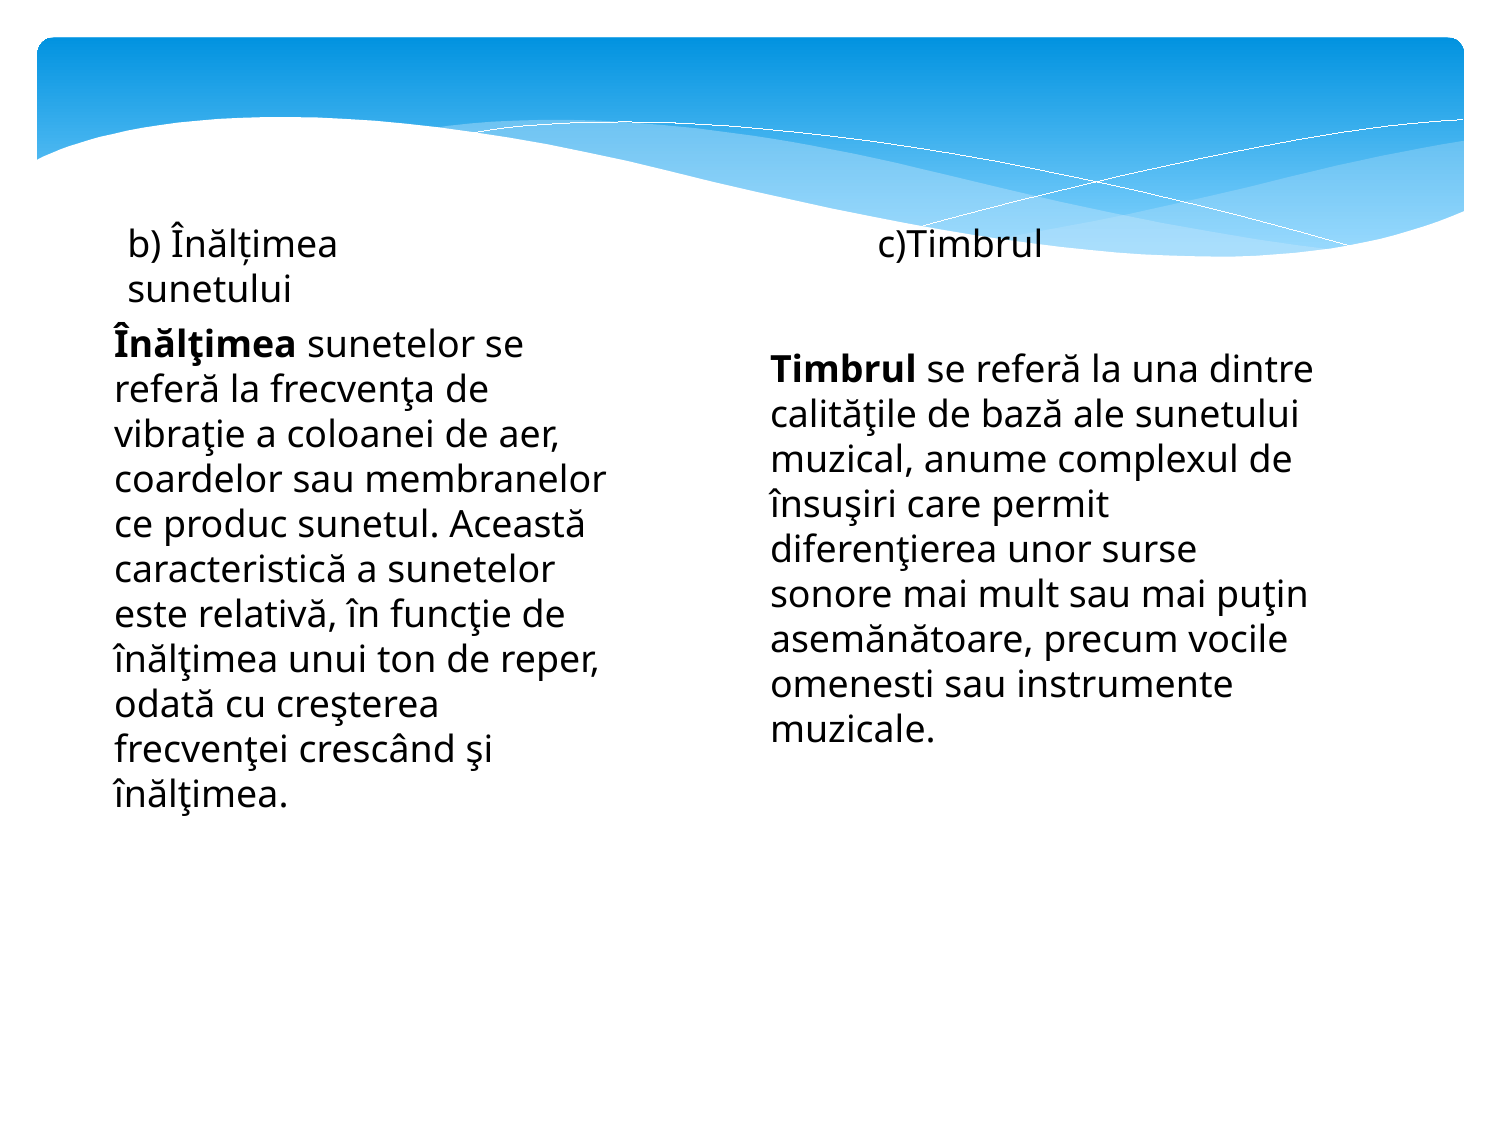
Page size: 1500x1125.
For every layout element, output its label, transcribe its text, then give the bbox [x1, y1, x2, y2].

text_box Înălţimea sunetelor se referă la frecvenţa de vibraţie a coloanei de aer, coardelor sau membranelor ce produc sunetul. Această caracteristică a sunetelor este relativă, în funcţie de înălţimea unui ton de reper, odată cu creşterea frecvenţei crescând şi înălţimea. [87, 312, 625, 823]
text_box c)Timbrul [862, 212, 1213, 273]
text_box b) Înălțimea sunetului [112, 212, 488, 312]
text_box Timbrul se referă la una dintre calităţile de bază ale sunetului muzical, anume complexul de însuşiri care permit diferenţierea unor surse sonore mai mult sau mai puţin asemănătoare, precum vocile omenesti sau instrumente muzicale. [743, 337, 1344, 758]
